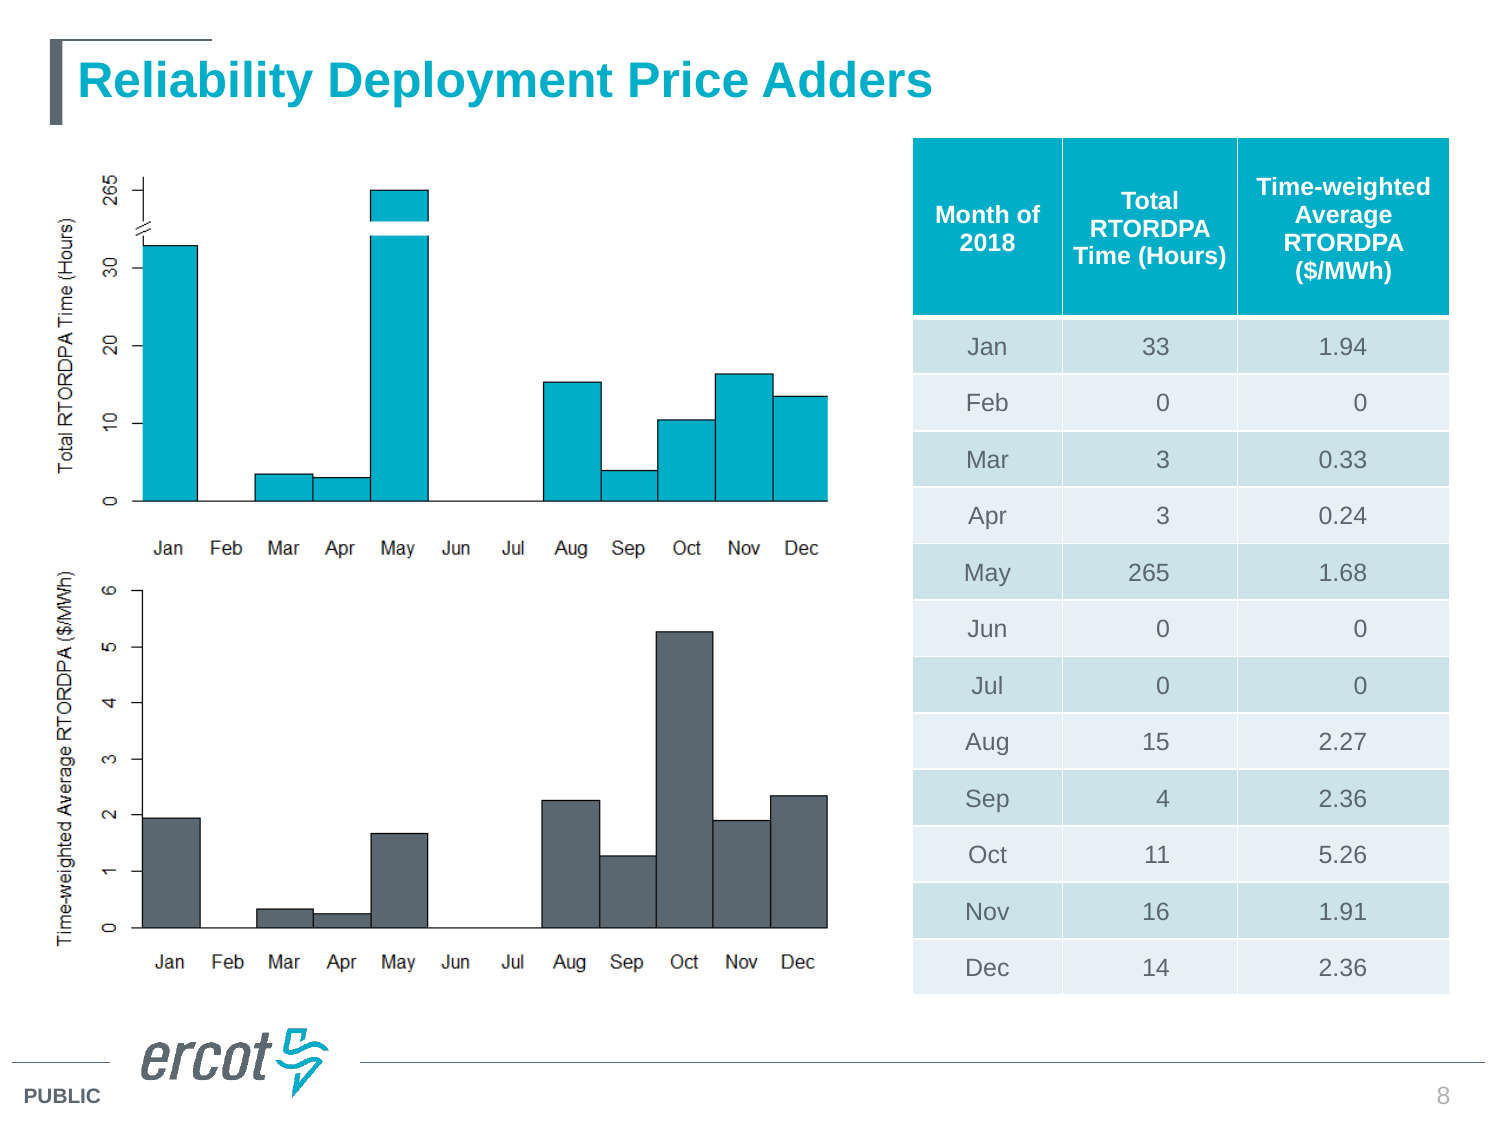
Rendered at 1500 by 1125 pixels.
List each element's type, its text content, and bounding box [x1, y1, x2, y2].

table_cell Jul [913, 657, 1062, 712]
table_cell Oct [913, 827, 1062, 881]
table_cell 0 [1063, 657, 1237, 712]
table_cell 2.27 [1238, 714, 1449, 768]
table_cell Apr [913, 488, 1062, 543]
table_cell 2.36 [1238, 770, 1449, 825]
table_cell Mar [913, 432, 1062, 486]
table_cell 3 [1063, 488, 1237, 543]
table_cell 0 [1063, 601, 1237, 656]
table_cell 15 [1063, 714, 1237, 768]
table_cell Feb [913, 375, 1062, 430]
table_cell 0 [1238, 657, 1449, 712]
table_cell 265 [1063, 544, 1237, 599]
table_cell Jun [913, 601, 1062, 656]
table_cell 11 [1063, 827, 1237, 881]
table_cell 1.94 [1238, 320, 1449, 373]
table_cell Dec [913, 940, 1062, 994]
picture [50, 149, 876, 988]
title Reliability Deployment Price Adders [62, 39, 1450, 125]
table_header Month of 2018 [913, 138, 1062, 315]
table_cell 2.36 [1238, 940, 1449, 994]
slide_number 8 [1400, 1076, 1488, 1113]
table_header Time-weighted Average RTORDPA ($/MWh) [1238, 138, 1449, 315]
table_cell Aug [913, 714, 1062, 768]
table_cell 1.91 [1238, 883, 1449, 938]
table_cell 16 [1063, 883, 1237, 938]
table_cell May [913, 544, 1062, 599]
table_cell 4 [1063, 770, 1237, 825]
table_cell 0 [1063, 375, 1237, 430]
table_cell 0.33 [1238, 432, 1449, 486]
table_cell Jan [913, 320, 1062, 373]
table_cell 0.24 [1238, 488, 1449, 543]
table_cell 0 [1238, 375, 1449, 430]
table_cell 5.26 [1238, 827, 1449, 881]
table_cell 0 [1238, 601, 1449, 656]
table_cell Sep [913, 770, 1062, 825]
table_header Total RTORDPA Time (Hours) [1063, 138, 1237, 315]
table_cell 33 [1063, 320, 1237, 373]
table_cell 3 [1063, 432, 1237, 486]
table_cell 14 [1063, 940, 1237, 994]
table_cell Nov [913, 883, 1062, 938]
table_cell 1.68 [1238, 544, 1449, 599]
picture [137, 1024, 332, 1100]
